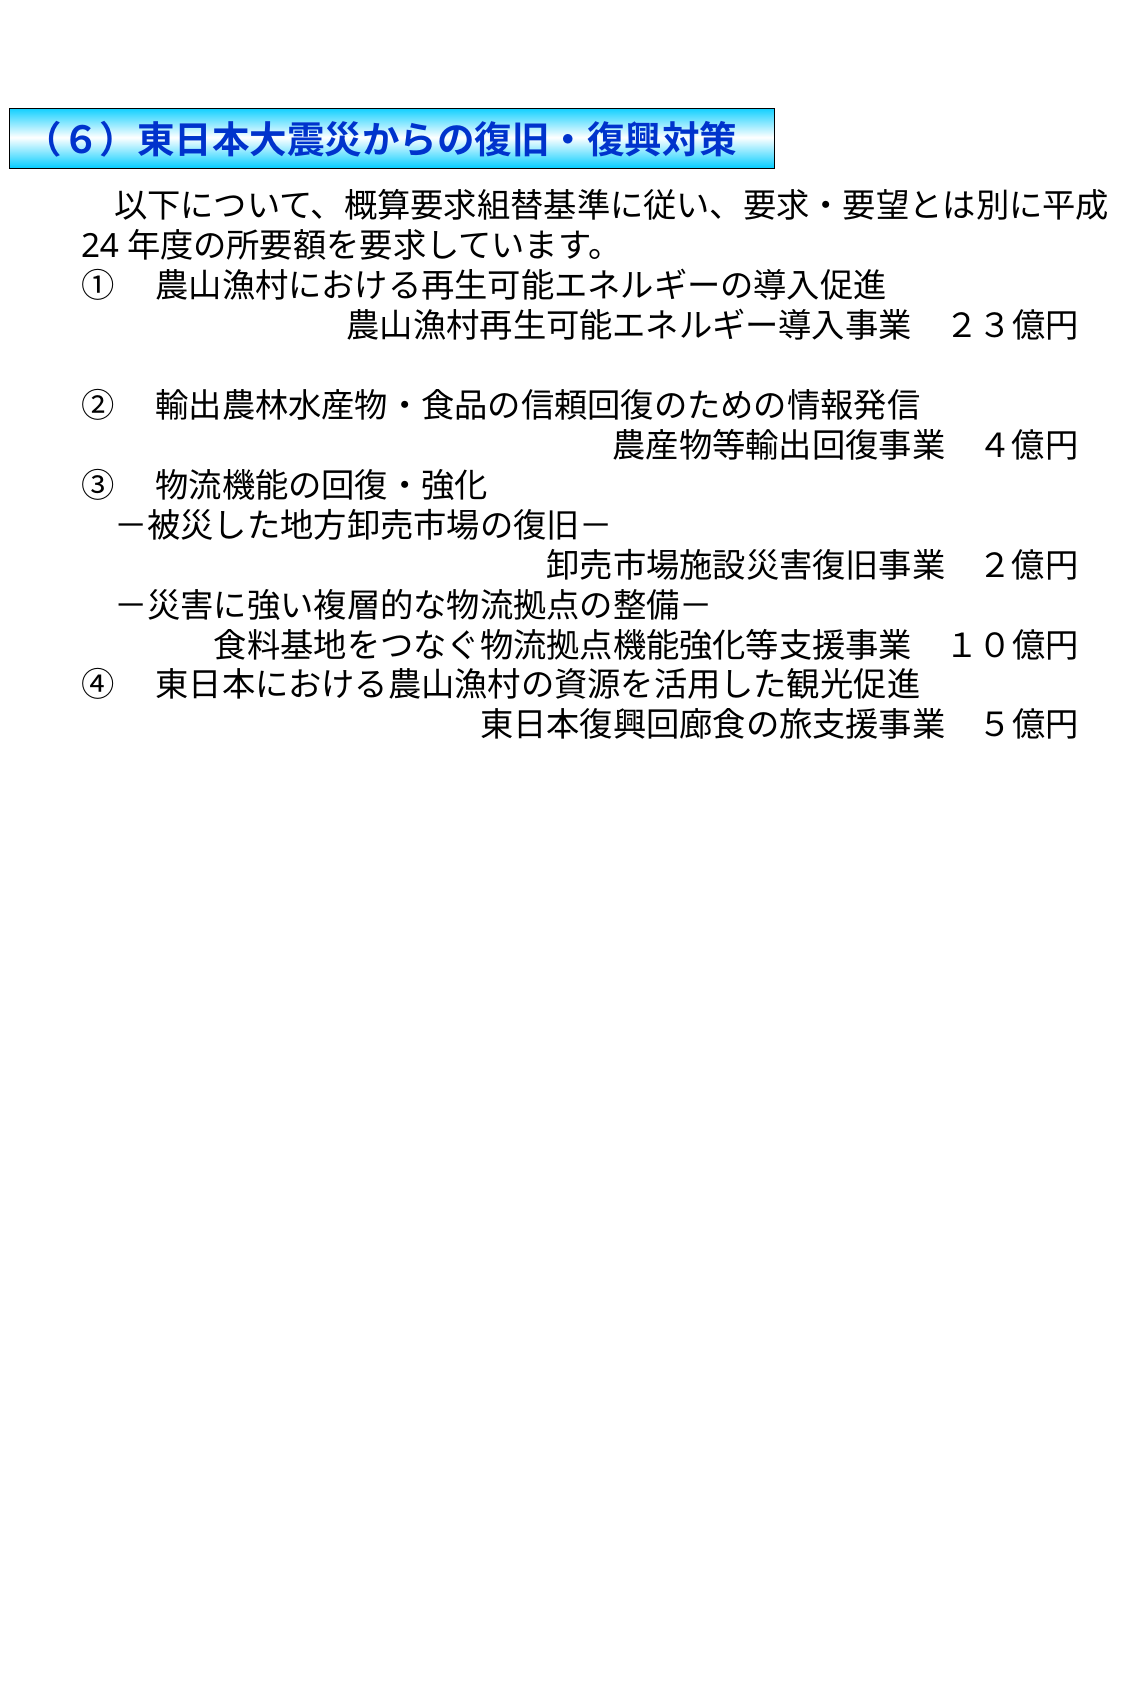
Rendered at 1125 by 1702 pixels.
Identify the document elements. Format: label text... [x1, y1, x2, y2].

text_box （６）東日本大震災からの復旧・復興対策 [9, 108, 775, 169]
text_box 以下について、概算要求組替基準に従い、要求・要望とは別に平成24年度の所要額を要求しています。 ① 農山漁村における再生可能エネルギーの導入促進 農山漁村再生可能エネルギー導入事業 ２３億円 ② 輸出農林水産物・食品の信頼回復のための情報発信 農産物等輸出回復事業 ４億円 ③ 物流機能の回復・強化 －被災した地方卸売市場の復旧－ 卸売市場施設災害復旧事業 ２億円 －災害に強い複層的な物流拠点の整備－ 食料基地をつなぐ物流拠点機能強化等支援事業 １０億円 ④ 東日本における農山漁村の資源を活用した観光促進 東日本復興回廊食の旅支援事業 ５億円 [66, 177, 1125, 748]
